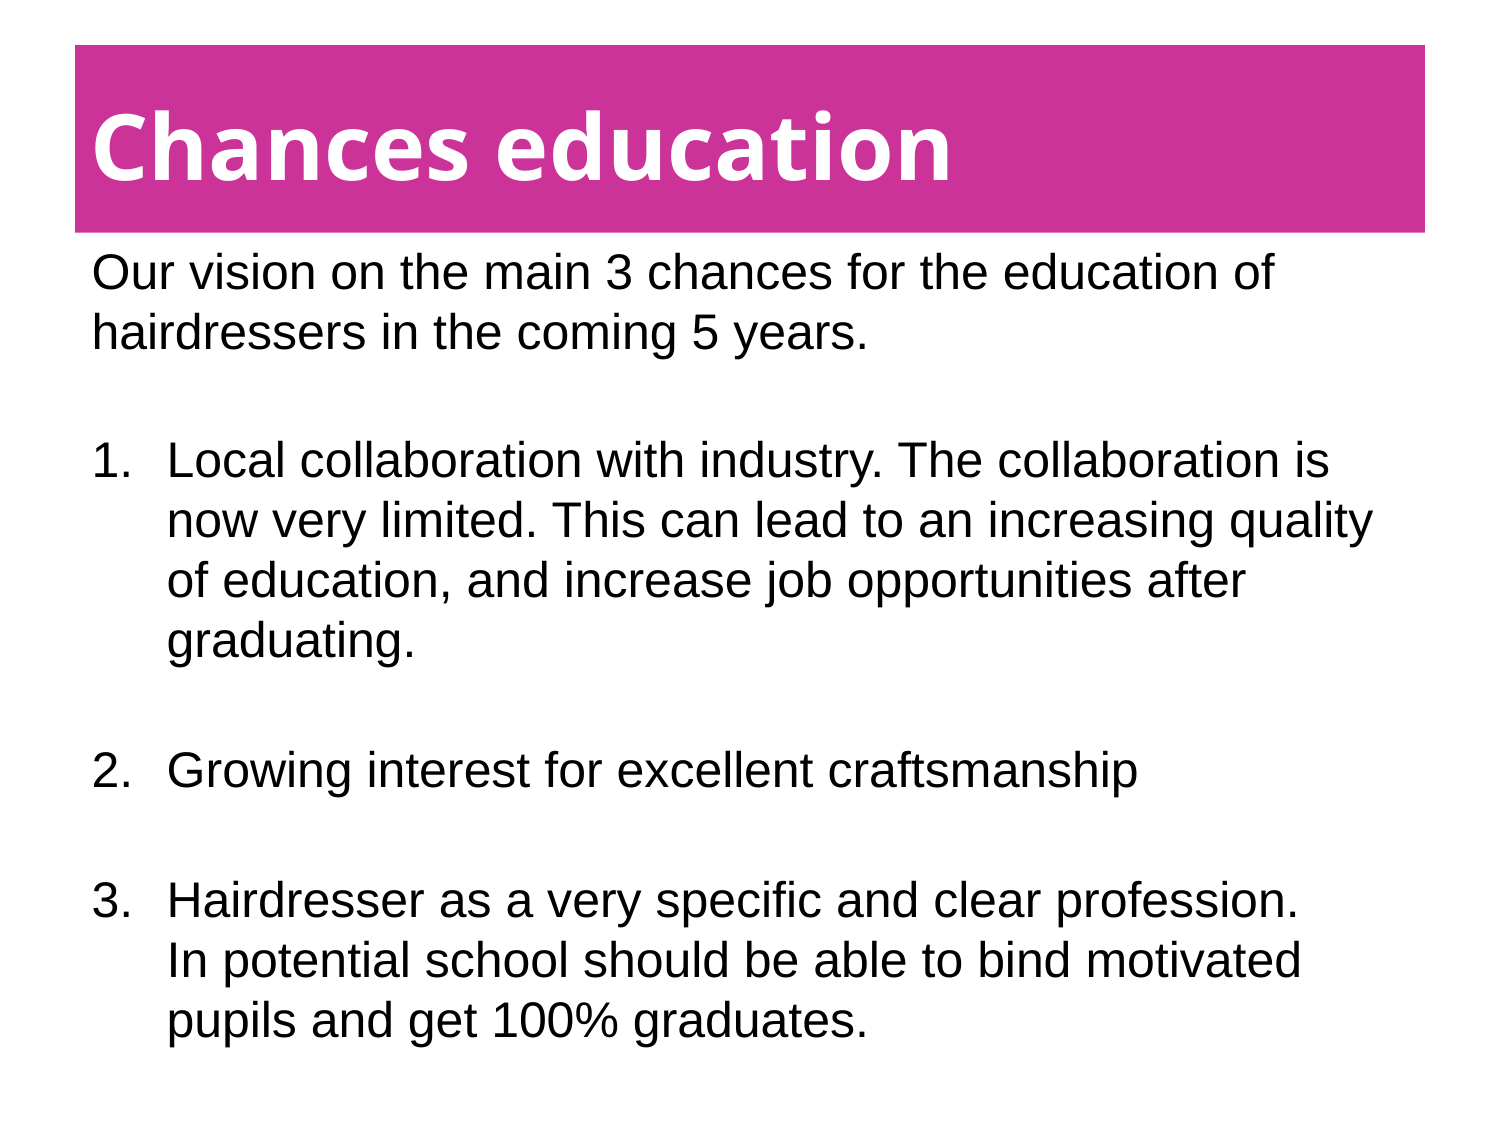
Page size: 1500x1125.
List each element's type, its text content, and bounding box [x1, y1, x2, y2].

list Our vision on the main 3 chances for the education of hairdressers in the coming 5 years. Local collaboration with industry. The collaboration is now very limited. This can lead to an increasing quality of education, and increase job opportunities after graduating. Growing interest for excellent craftsmanship Hairdresser as a very specific and clear profession. In potential school should be able to bind motivated pupils and get 100% graduates. [76, 231, 1427, 1094]
title Chances education [75, 45, 1425, 233]
